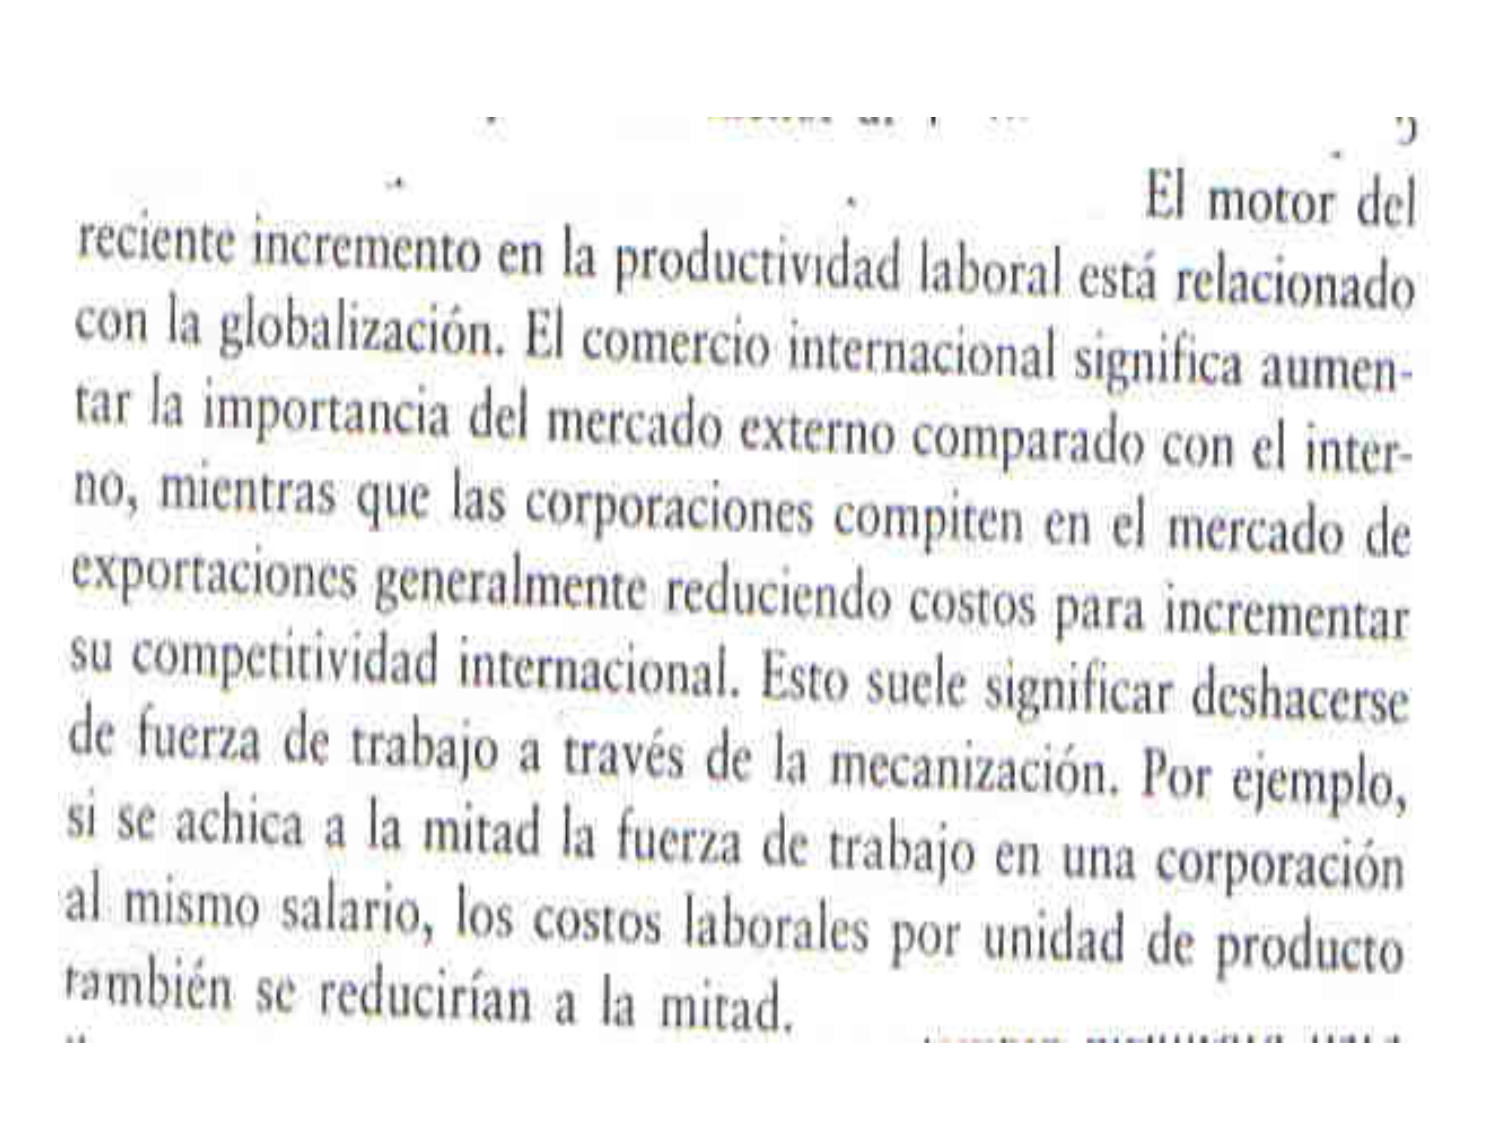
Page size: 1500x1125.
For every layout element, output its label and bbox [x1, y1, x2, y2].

picture [58, 116, 1442, 1044]
